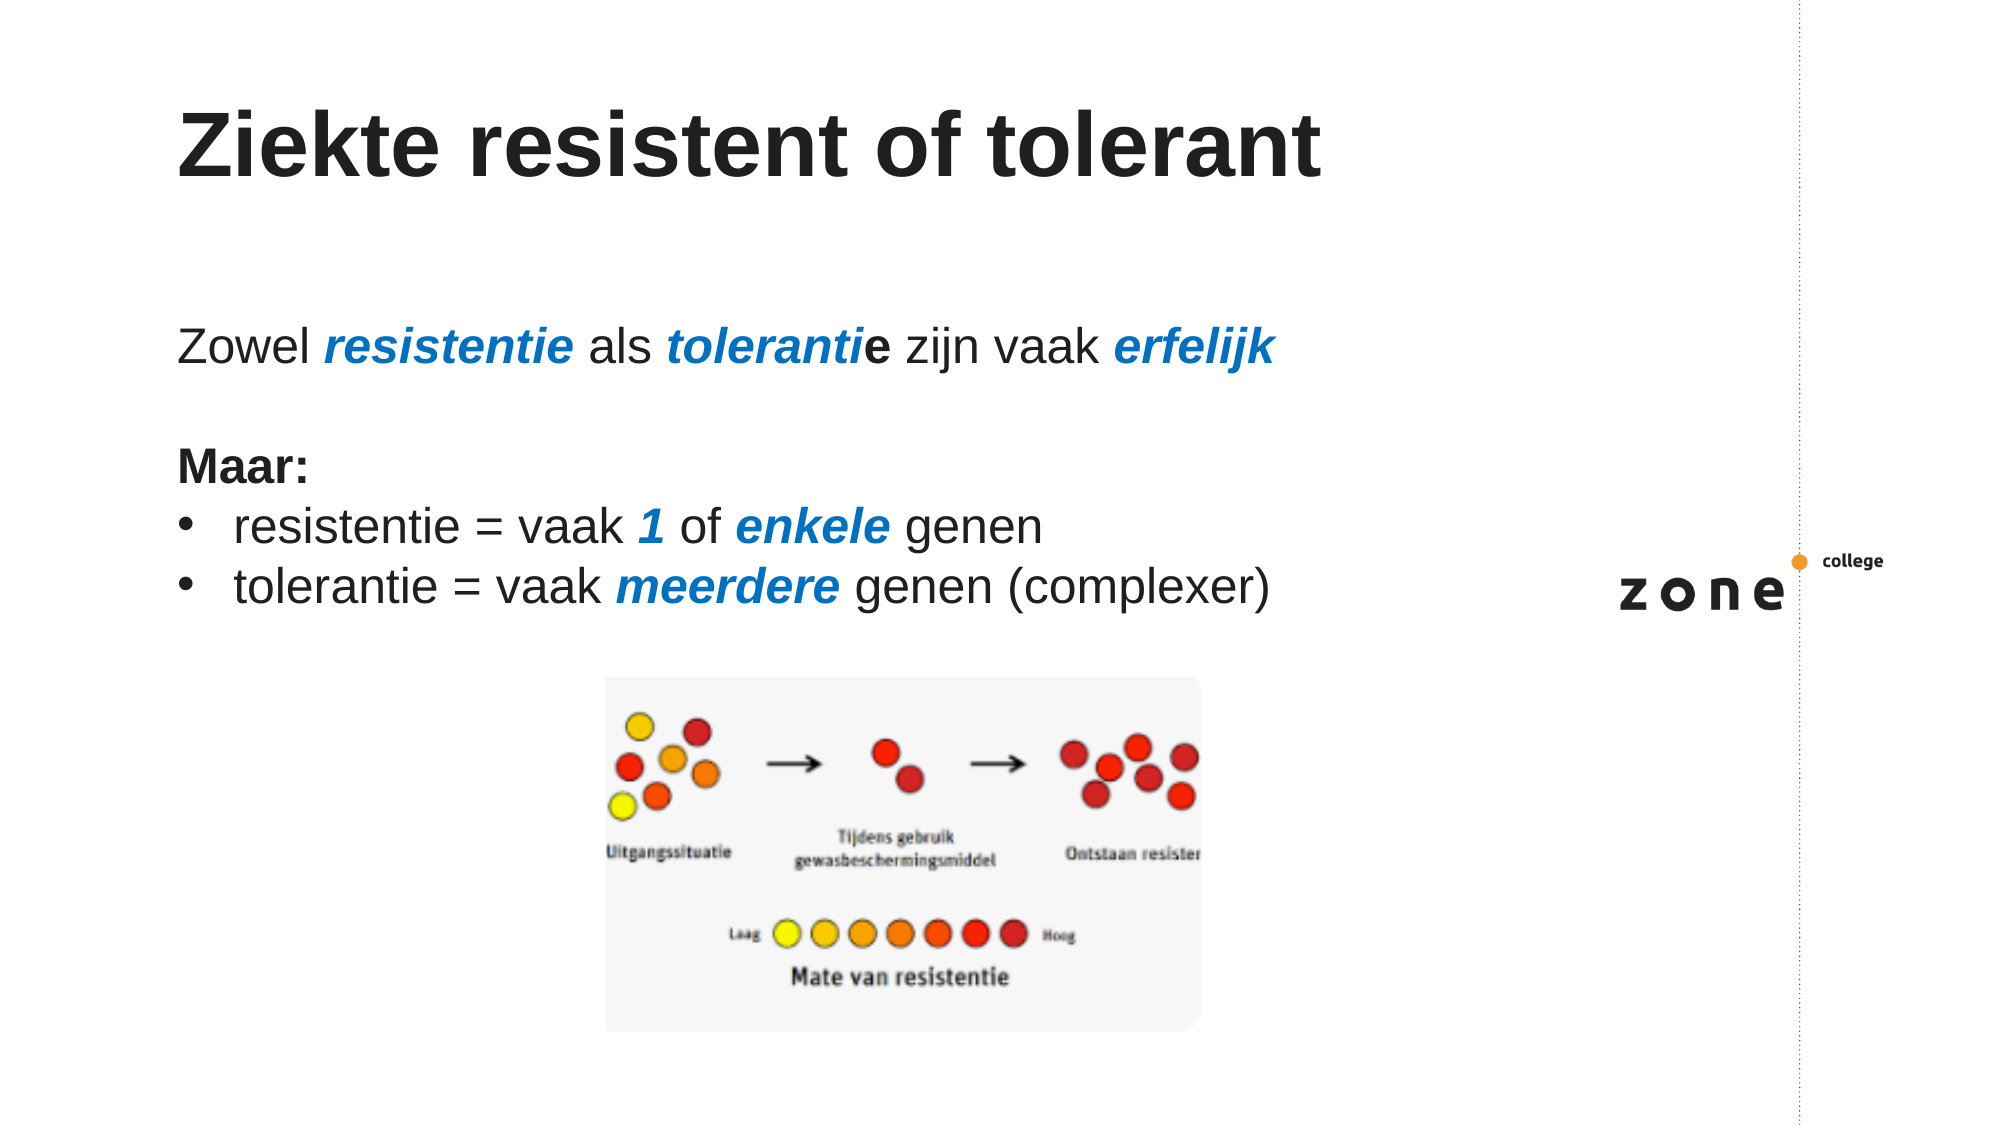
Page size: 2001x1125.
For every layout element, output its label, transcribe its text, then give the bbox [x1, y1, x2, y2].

picture [1596, 0, 2001, 1125]
title Ziekte resistent of tolerant [177, 97, 1471, 261]
list Zowel resistentie als tolerantie zijn vaak erfelijk Maar: resistentie = vaak 1 of enkele genen tolerantie = vaak meerdere genen (complexer) [177, 313, 1360, 1091]
picture [606, 677, 1226, 1039]
